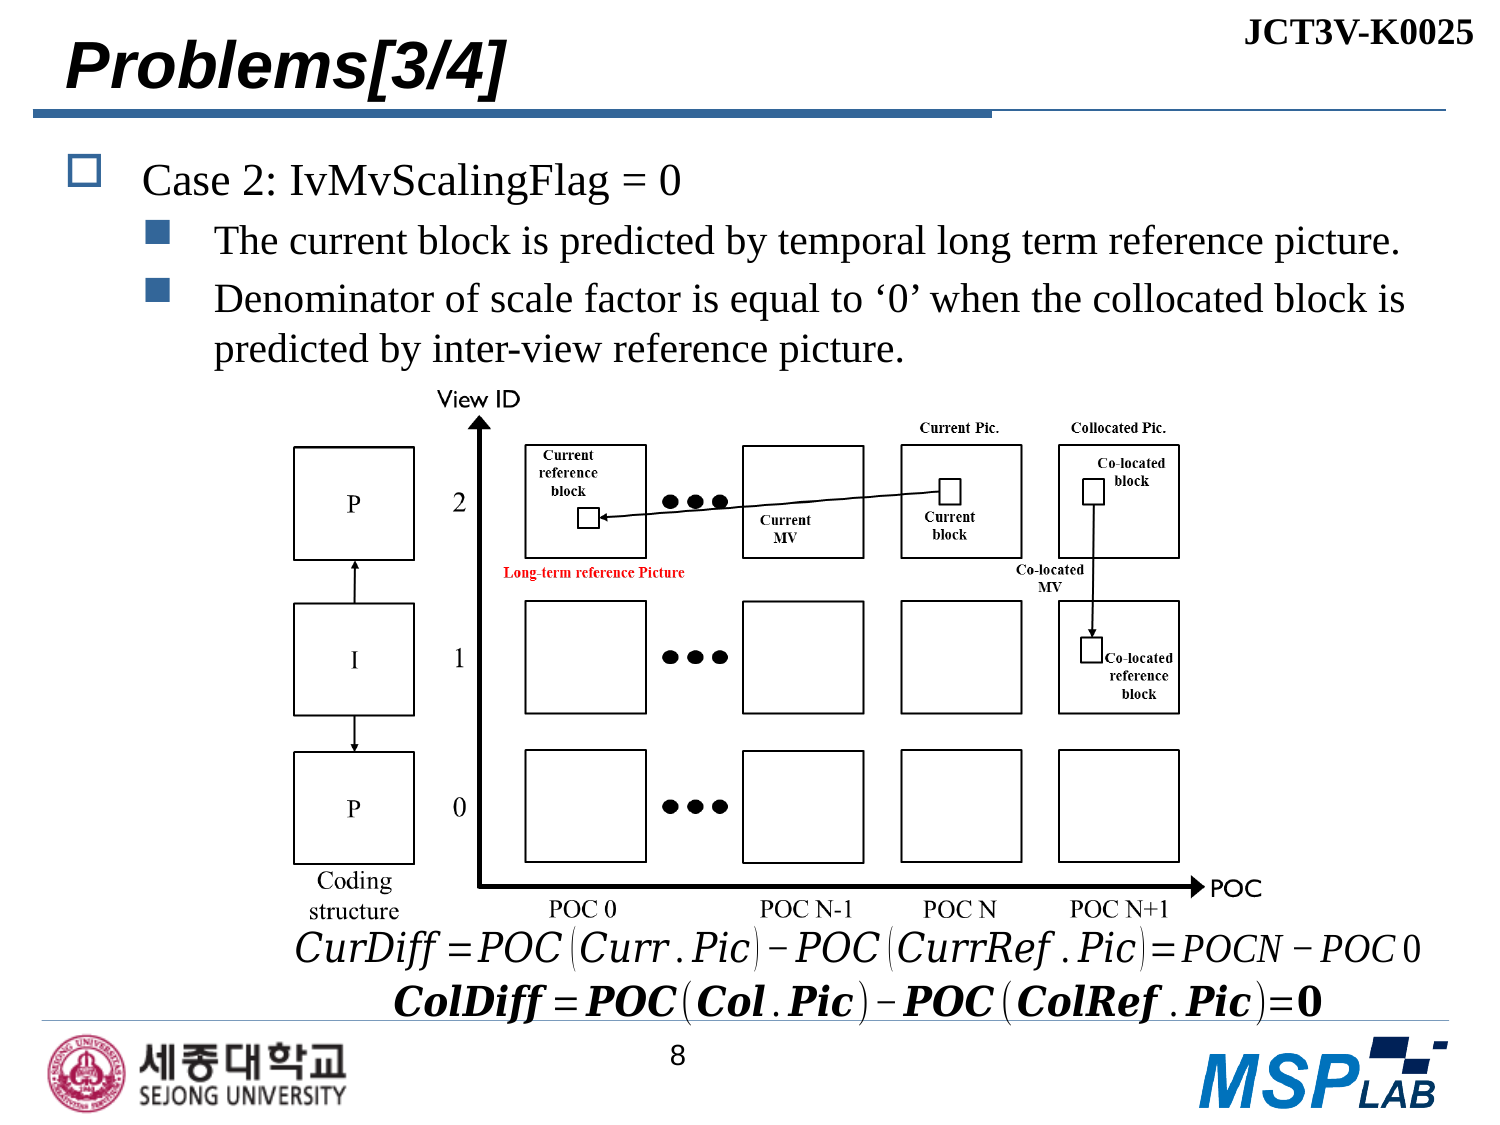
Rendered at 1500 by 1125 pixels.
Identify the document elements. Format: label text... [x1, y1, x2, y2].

title Problems[3/4] [50, 14, 1433, 110]
picture [41, 1030, 353, 1118]
picture [1197, 1034, 1454, 1113]
picture [290, 374, 1278, 941]
list Case 2: IvMvScalingFlag = 0 The current block is predicted by temporal long term reference picture. Denominator of scale factor is equal to ‘0’ when the collocated block is predicted by inter-view reference picture. [49, 141, 1439, 998]
